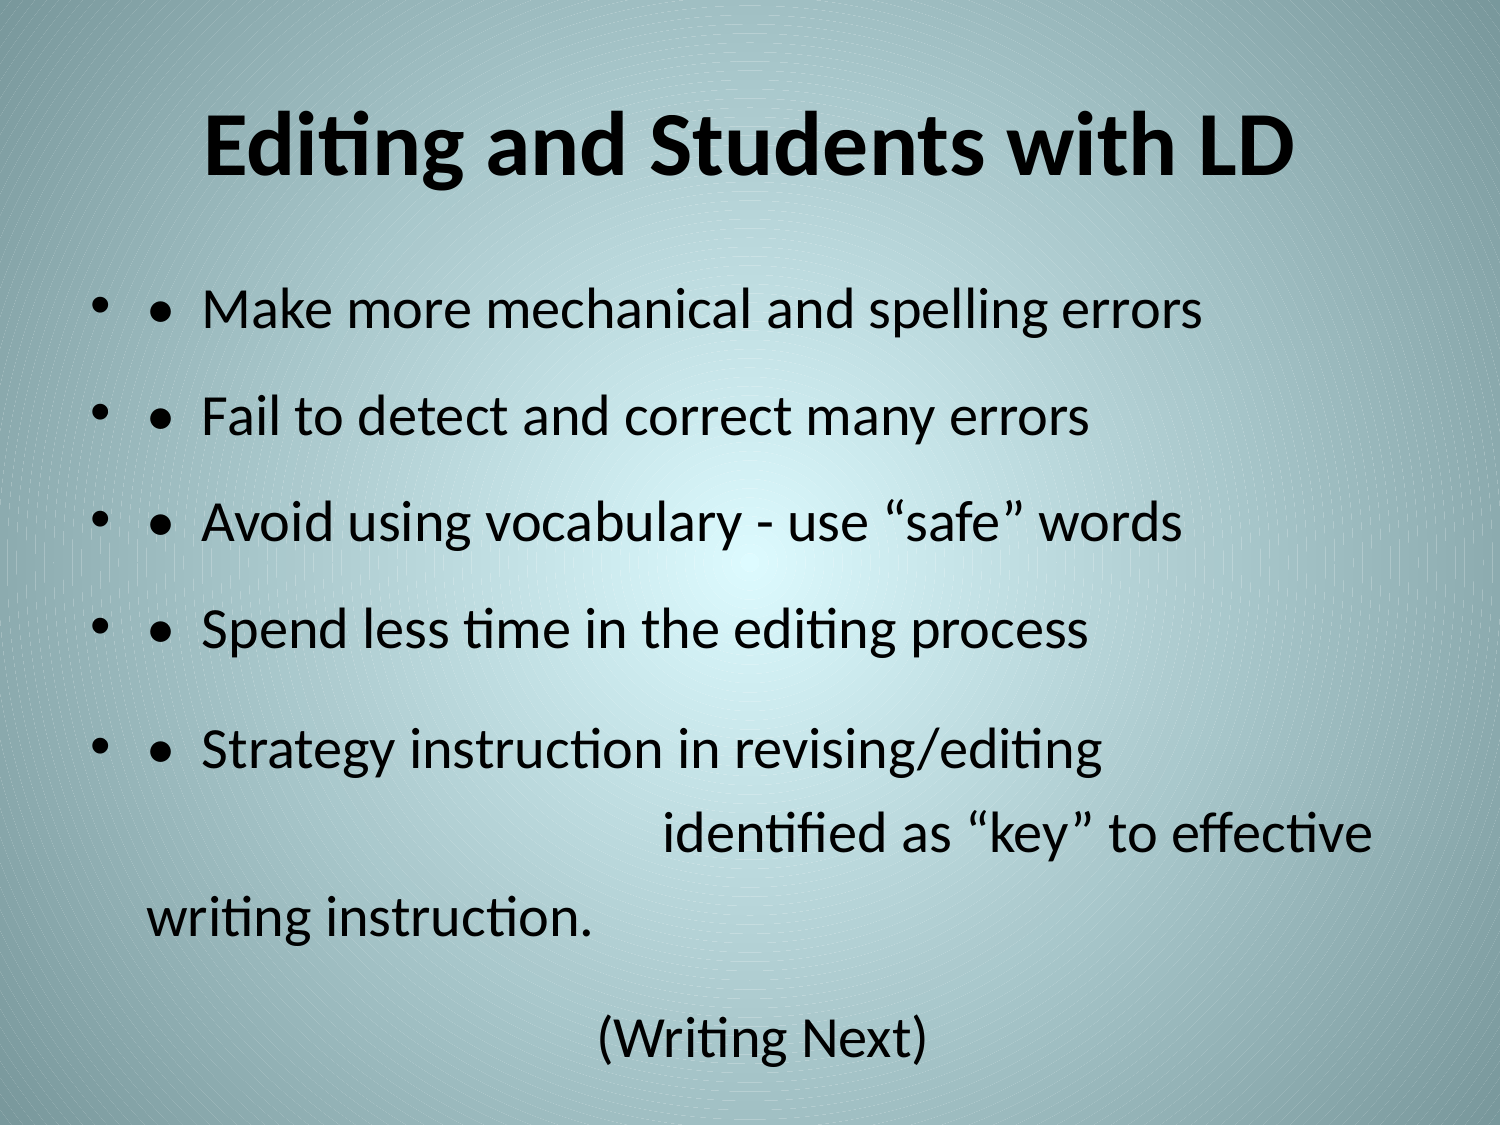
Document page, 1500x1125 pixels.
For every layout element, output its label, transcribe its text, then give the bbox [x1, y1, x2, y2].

list • Make more mechanical and spelling errors • Fail to detect and correct many errors • Avoid using vocabulary - use “safe” words • Spend less time in the editing process • Strategy instruction in revising/editing identified as “key” to effective writing instruction. (Writing Next) [75, 262, 1450, 1063]
title Editing and Students with LD [75, 45, 1425, 233]
